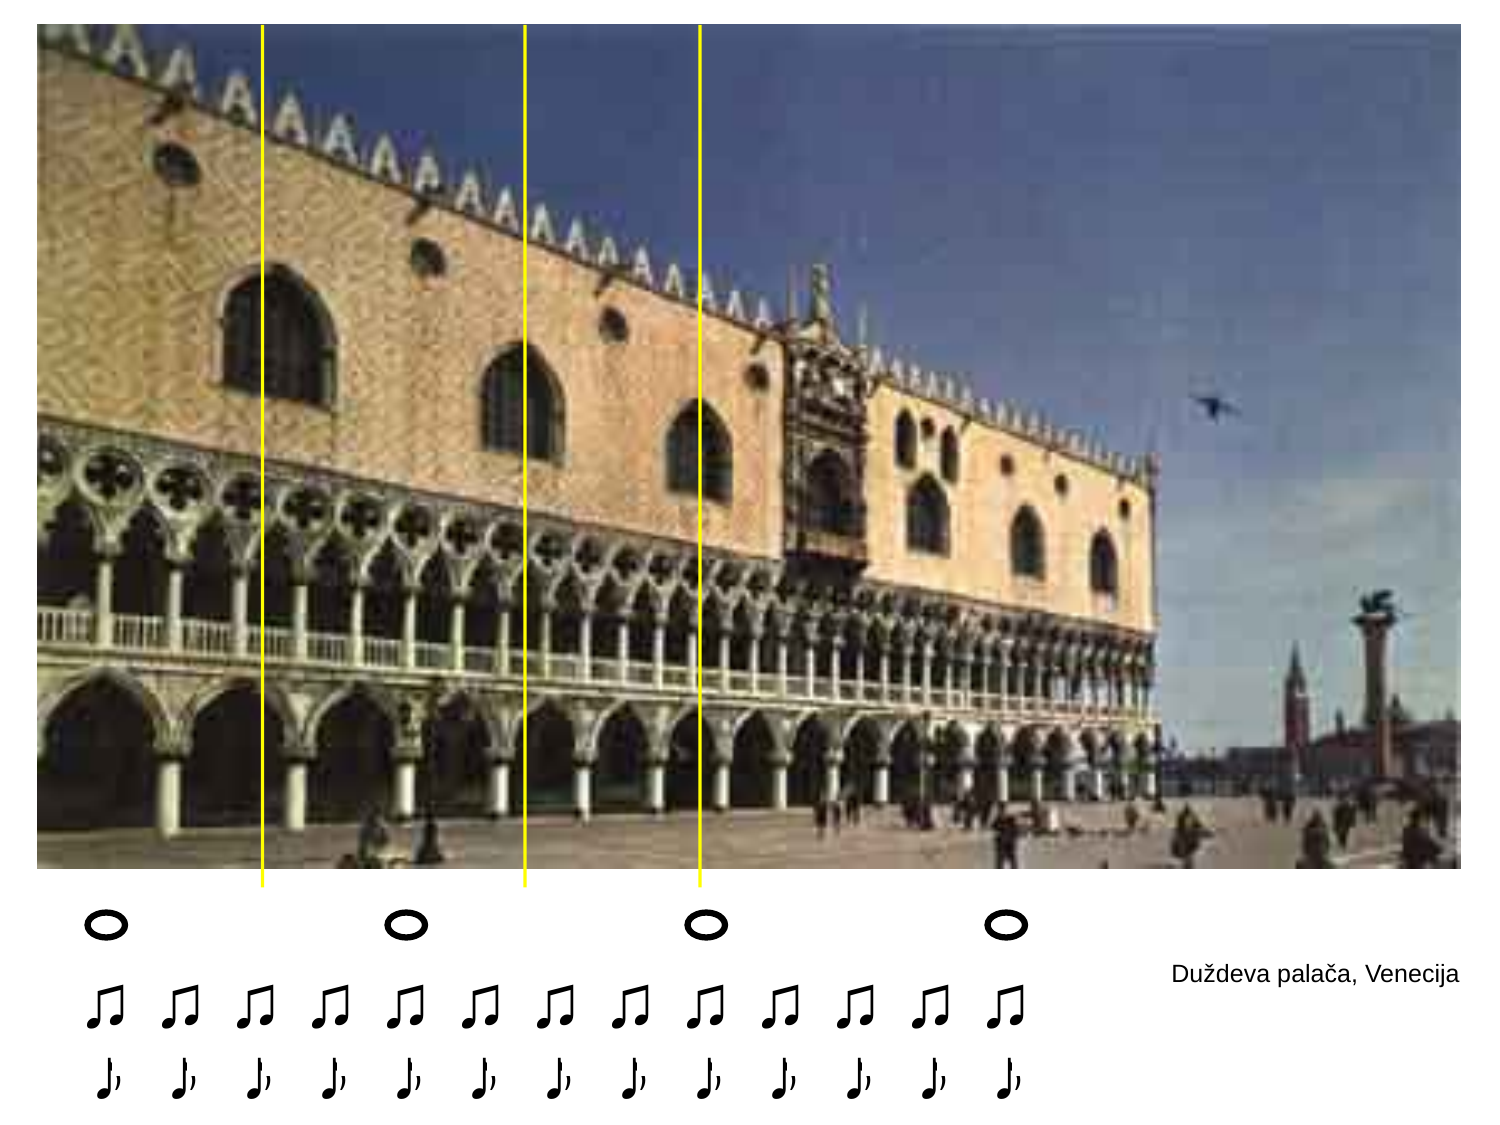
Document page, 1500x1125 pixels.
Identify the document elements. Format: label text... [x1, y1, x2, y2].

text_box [62, 24, 1051, 1124]
picture [37, 24, 62, 869]
text_box Duždeva palača, Venecija [1156, 950, 1476, 995]
picture [1051, 24, 1461, 869]
